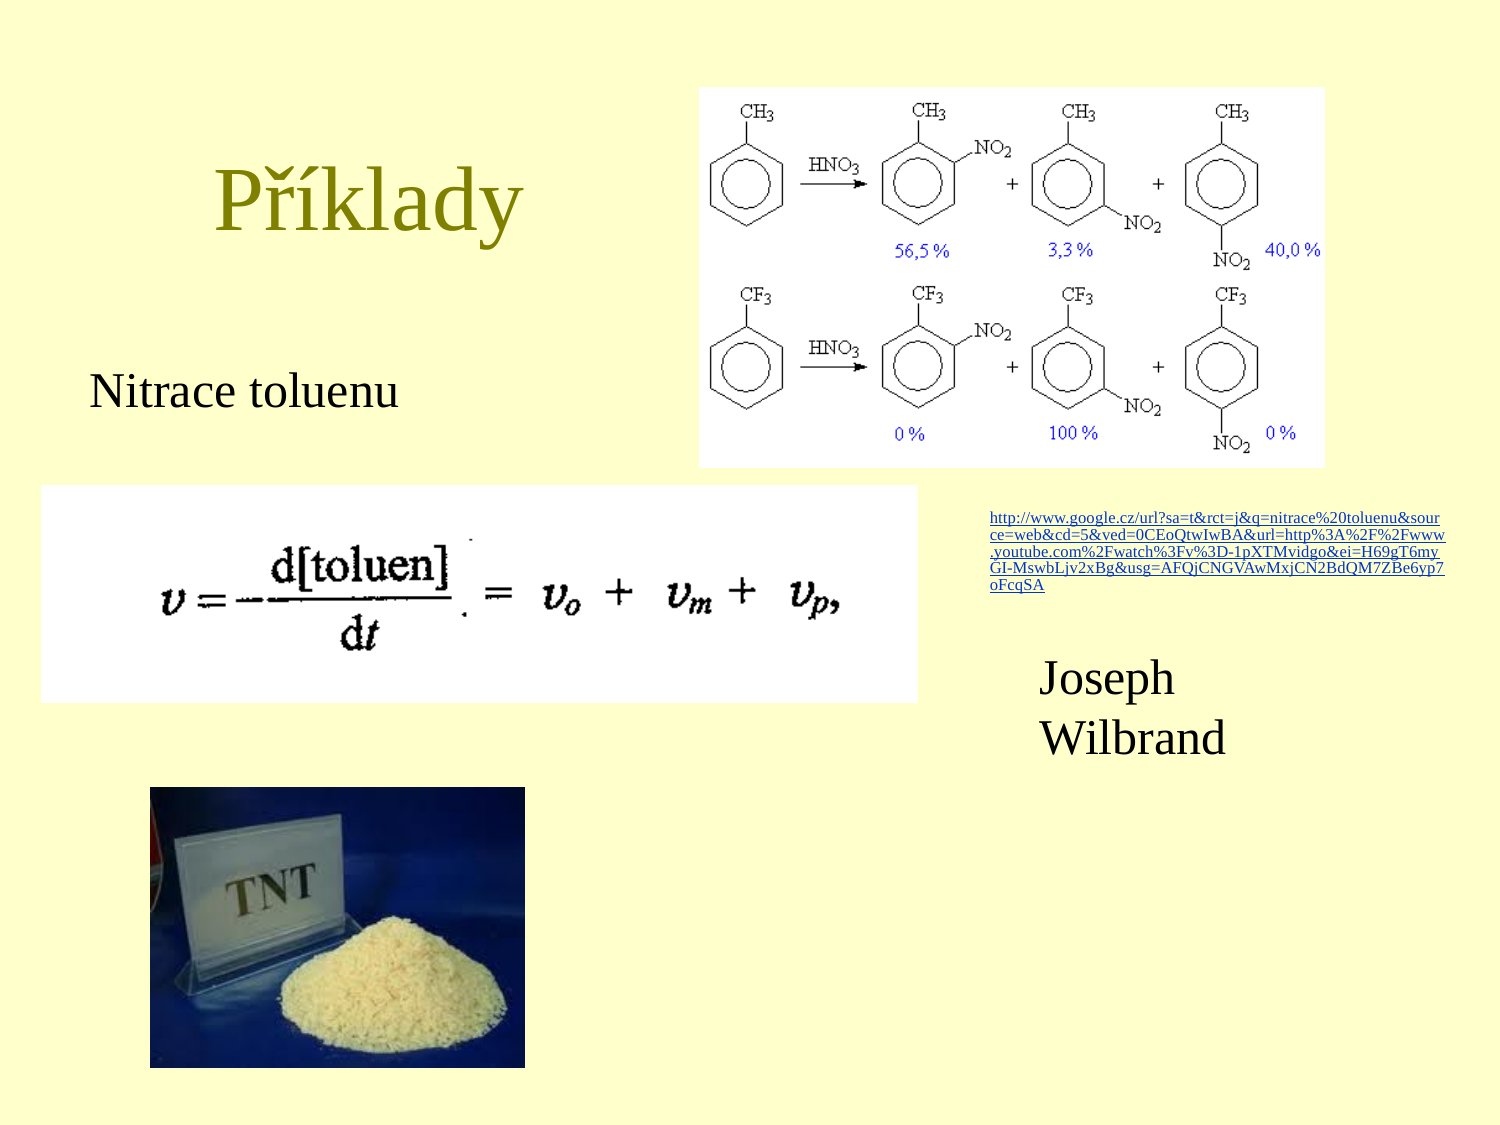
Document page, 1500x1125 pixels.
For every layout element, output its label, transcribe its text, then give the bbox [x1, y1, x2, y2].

text_box Joseph Wilbrand [1024, 637, 1313, 773]
picture [149, 787, 526, 1068]
text_box http://www.google.cz/url?sa=t&rct=j&q=nitrace%20toluenu&source=web&cd=5&ved=0CEoQtwIwBA&url=http%3A%2F%2Fwww.youtube.com%2Fwatch%3Fv%3D-1pXTMvidgo&ei=H69gT6myGI-MswbLjv2xBg&usg=AFQjCNGVAwMxjCN2BdQM7ZBe6yp7oFcqSA [975, 499, 1463, 535]
picture [699, 87, 1325, 468]
picture [40, 484, 918, 704]
title Příklady [112, 99, 625, 288]
text_box Nitrace toluenu [74, 349, 415, 425]
